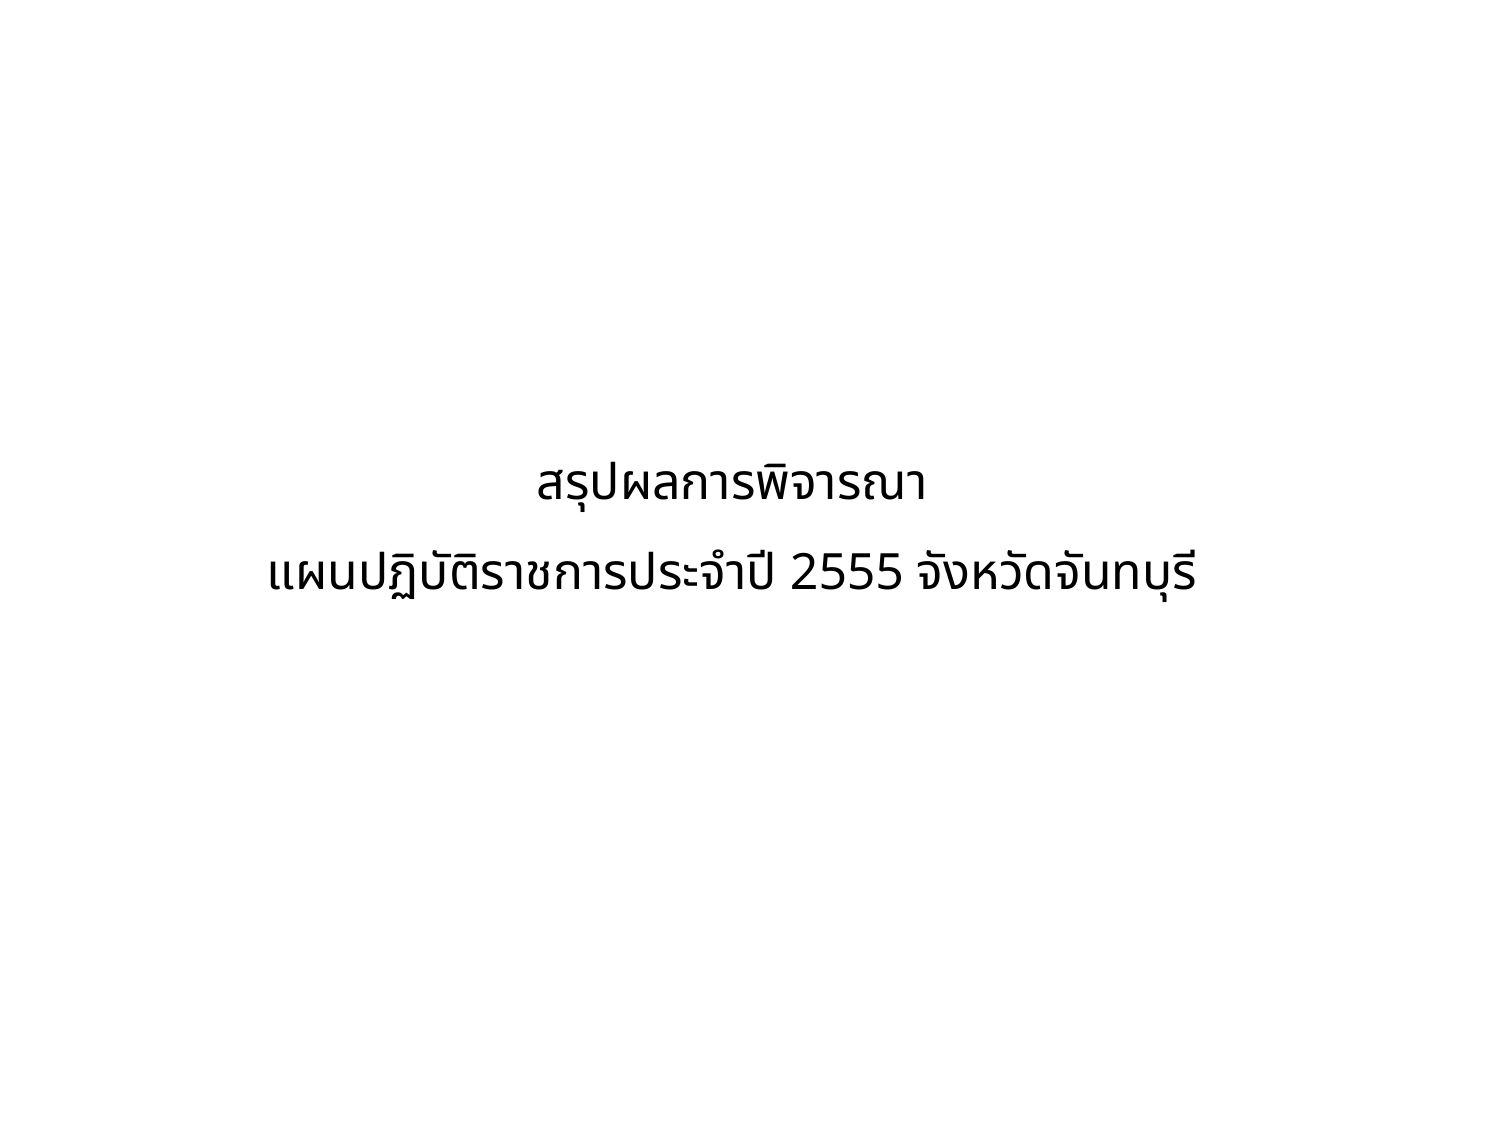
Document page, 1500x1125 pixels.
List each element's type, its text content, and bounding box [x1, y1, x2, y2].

title สรุปผลการพิจารณา แผนปฏิบัติราชการประจำปี 2555 จังหวัดจันทบุรี [76, 326, 1388, 693]
